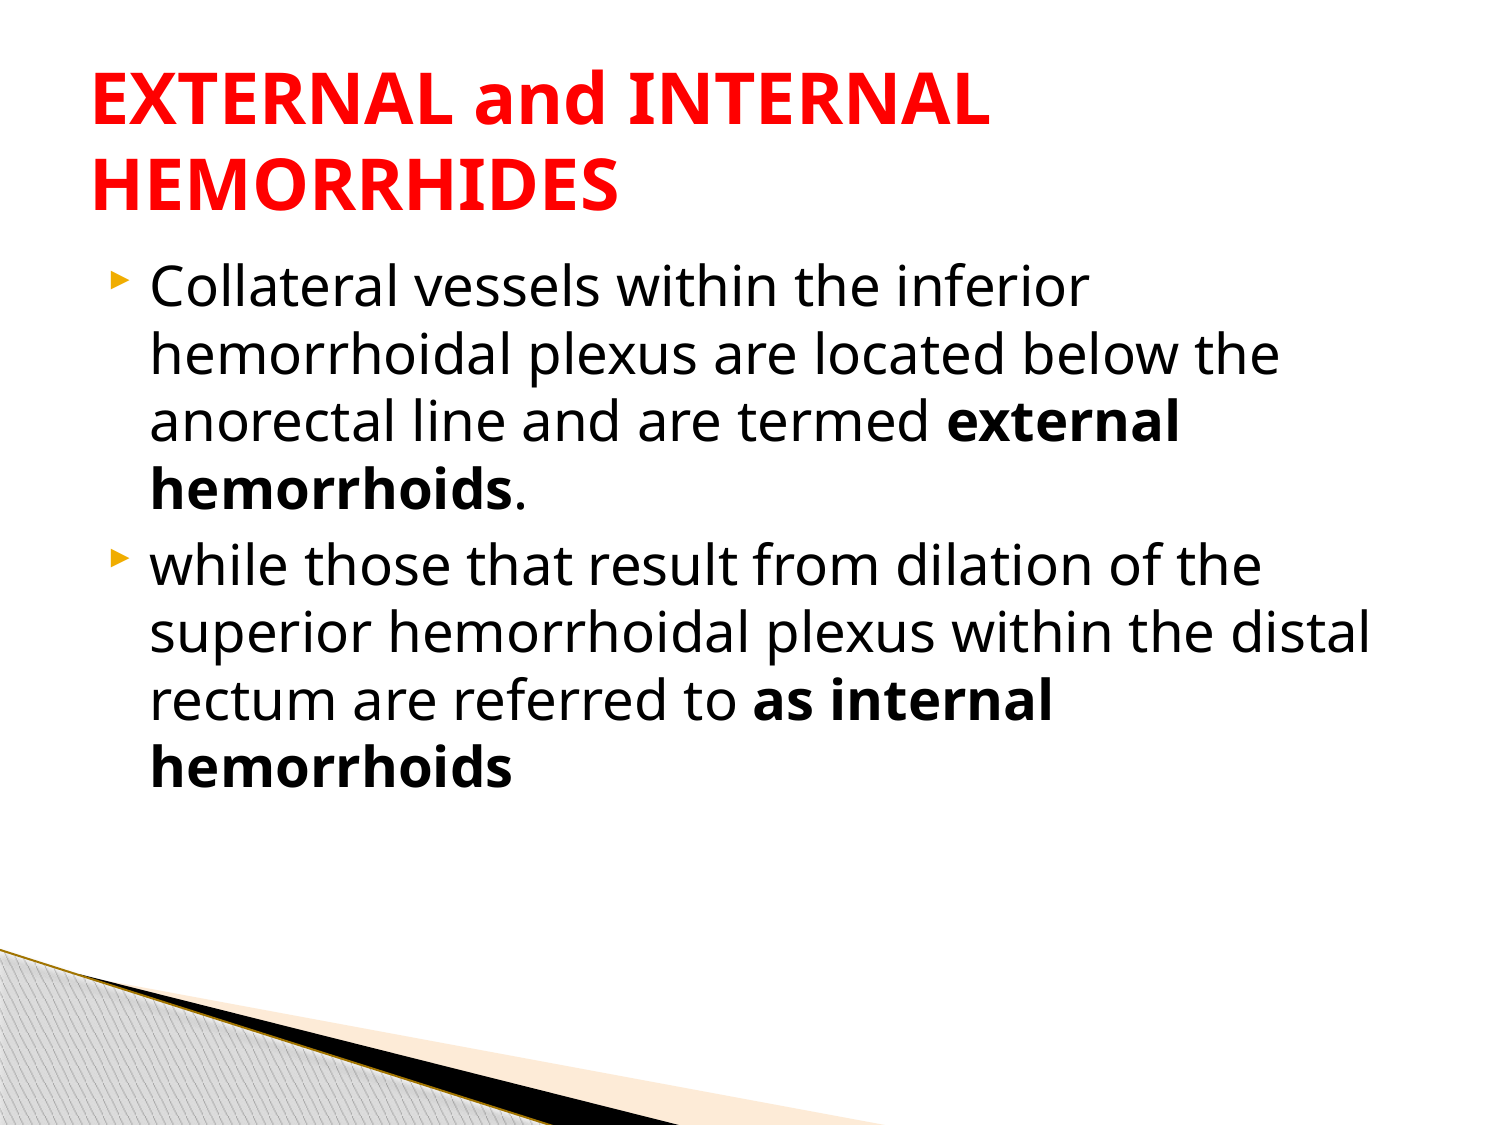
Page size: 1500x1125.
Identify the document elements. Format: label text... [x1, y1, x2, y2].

title EXTERNAL and INTERNAL HEMORRHIDES [75, 45, 1425, 233]
list Collateral vessels within the inferior hemorrhoidal plexus are located below the anorectal line and are termed external hemorrhoids. while those that result from dilation of the superior hemorrhoidal plexus within the distal rectum are referred to as internal hemorrhoids [75, 243, 1425, 986]
